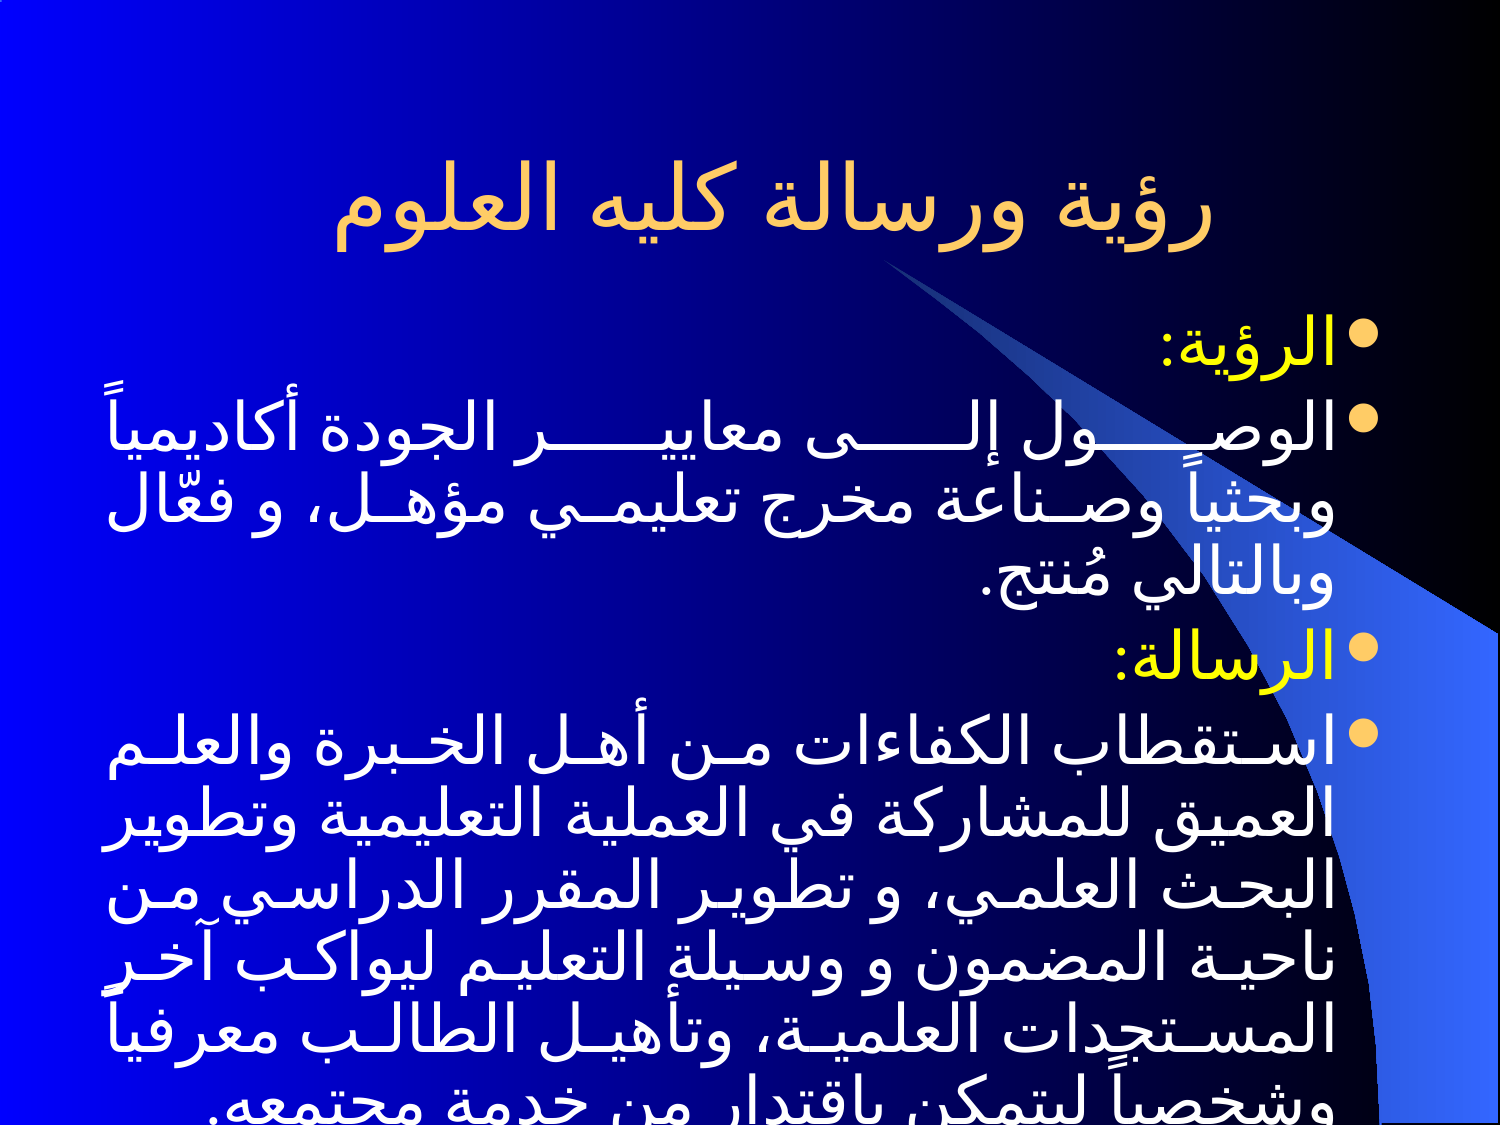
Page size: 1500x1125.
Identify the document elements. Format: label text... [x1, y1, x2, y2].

list الرؤية: الوصول إلى معايير الجودة أكاديمياً وبحثياً وصناعة مخرج تعليمي مؤهل، و فعّال وبالتالي مُنتج. الرسالة: استقطاب الكفاءات من أهل الخبرة والعلم العميق للمشاركة في العملية التعليمية وتطوير البحث العلمي، و تطوير المقرر الدراسي من ناحية المضمون و وسيلة التعليم ليواكب آخر المستجدات العلمية، وتأهيل الطالب معرفياً وشخصياً ليتمكن باقتدار من خدمة مجتمعه. [74, 299, 1426, 1038]
title رؤية ورسالة كليه العلوم [111, 99, 1438, 288]
